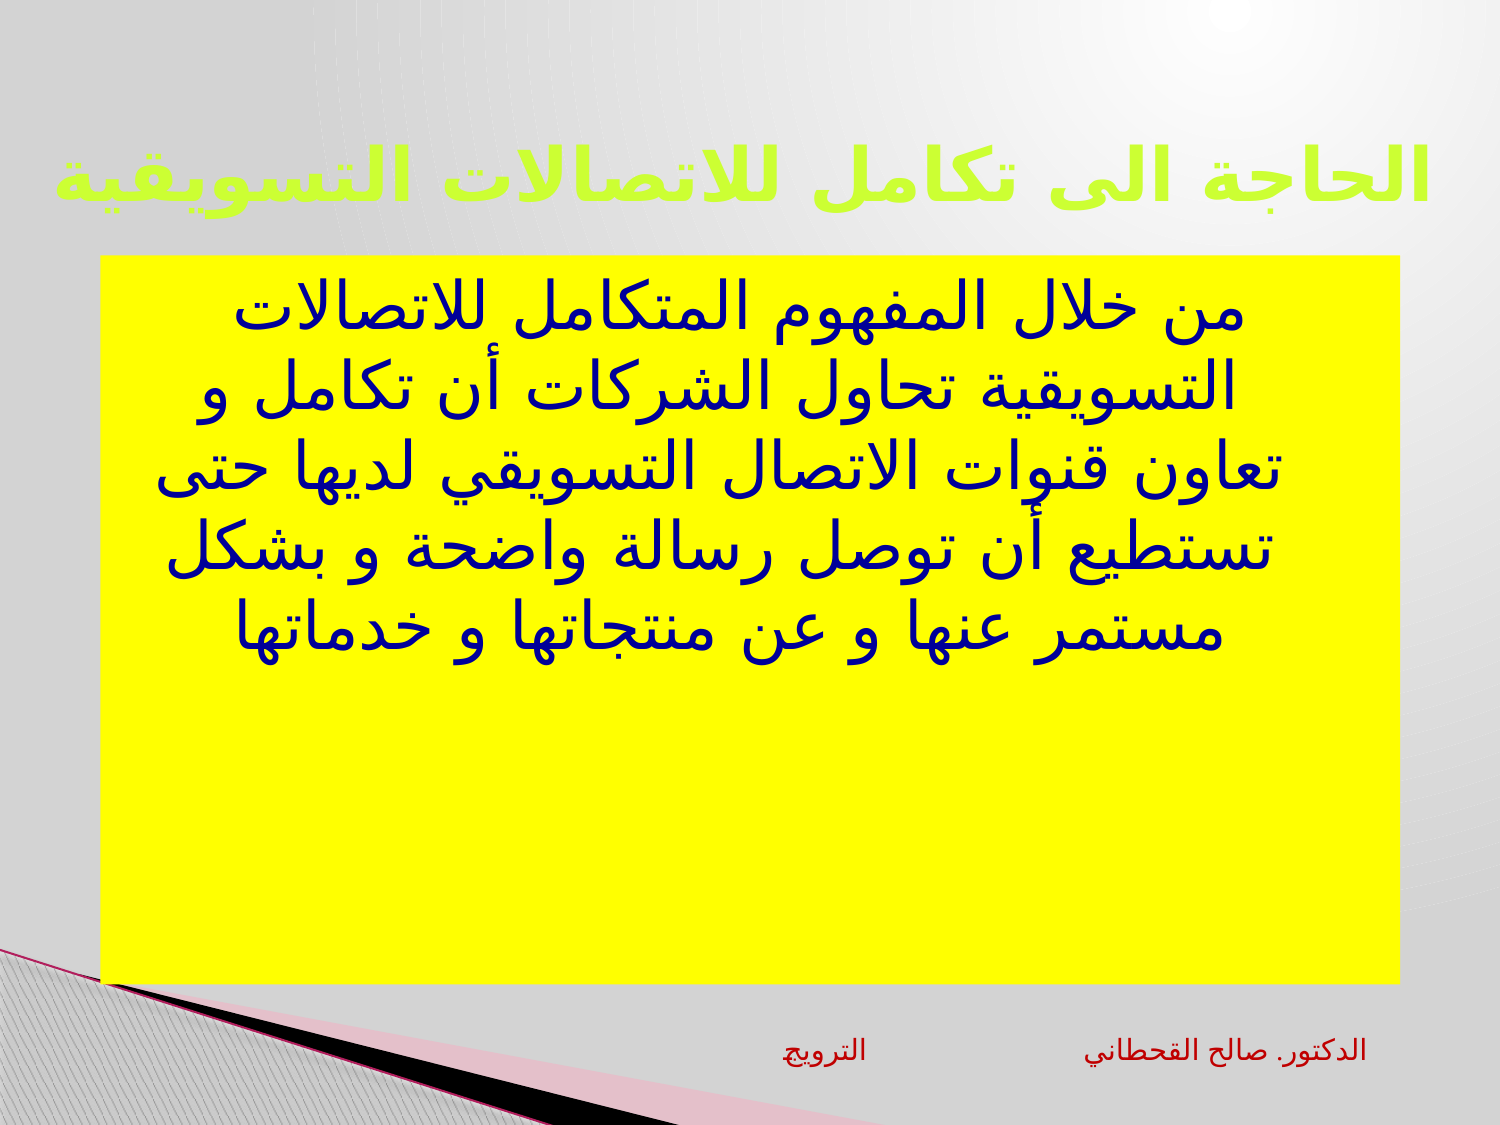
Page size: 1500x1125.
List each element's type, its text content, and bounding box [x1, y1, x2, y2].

footer الترويج الدكتور. صالح القحطاني [585, 1042, 1383, 1103]
title الحاجة الى تكامل للاتصالات التسويقية [0, 78, 1468, 266]
list من خلال المفهوم المتكامل للاتصالات التسويقية تحاول الشركات أن تكامل و تعاون قنوات الاتصال التسويقي لديها حتى تستطيع أن توصل رسالة واضحة و بشكل مستمر عنها و عن منتجاتها و خدماتها [100, 255, 1401, 985]
